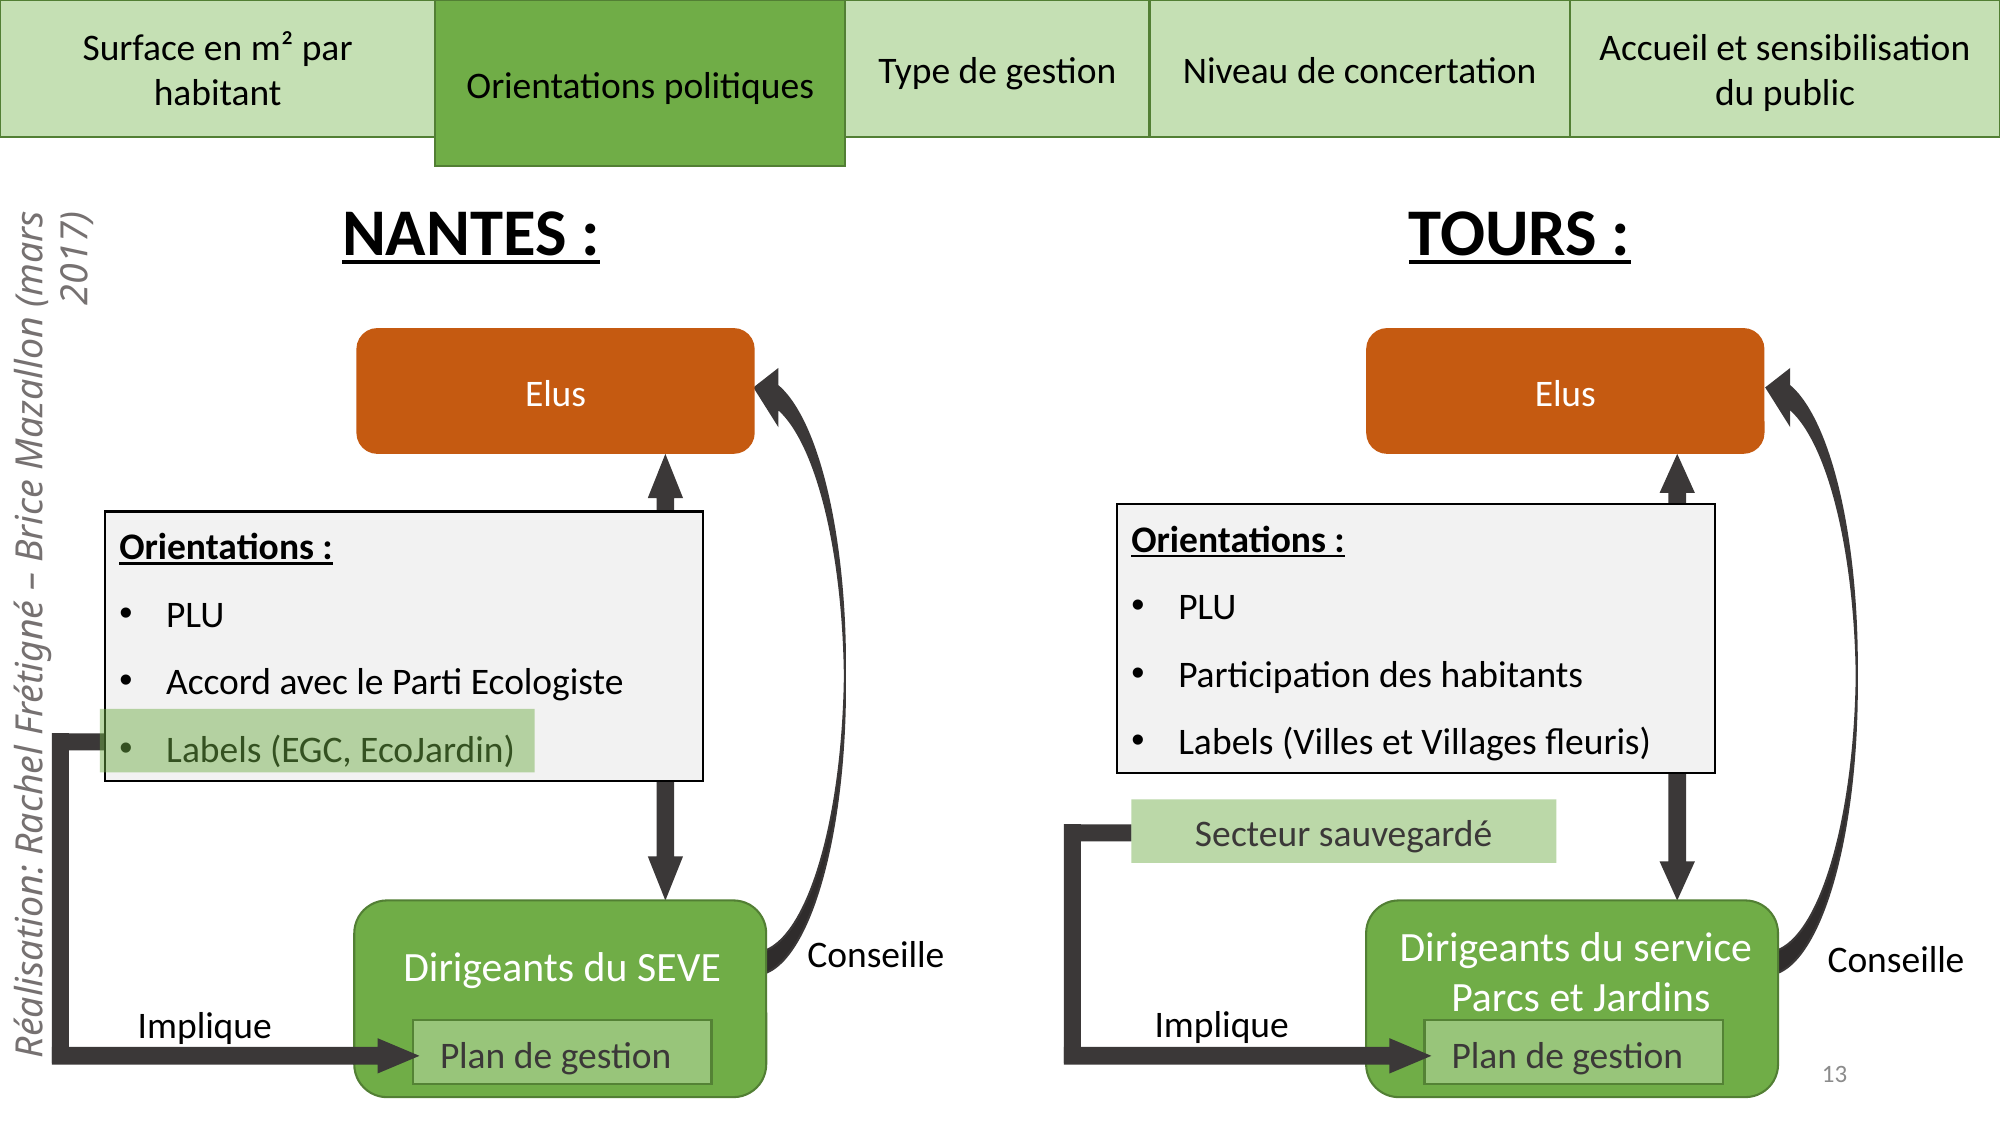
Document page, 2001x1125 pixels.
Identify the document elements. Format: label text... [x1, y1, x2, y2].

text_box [1063, 181, 1981, 1098]
text_box Réalisation: Rachel Frétigné – Brice Mazallon (mars 2017) [0, 196, 103, 1125]
text_box Accueil et sensibilisation du public [1569, 0, 2000, 138]
text_box Niveau de concertation [1148, 0, 1569, 138]
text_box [51, 181, 961, 1098]
slide_number 13 [1412, 1098, 1863, 1103]
text_box Orientations politiques [434, 0, 846, 167]
text_box Type de gestion [844, 0, 1148, 138]
text_box Surface en m² par habitant [0, 0, 434, 138]
